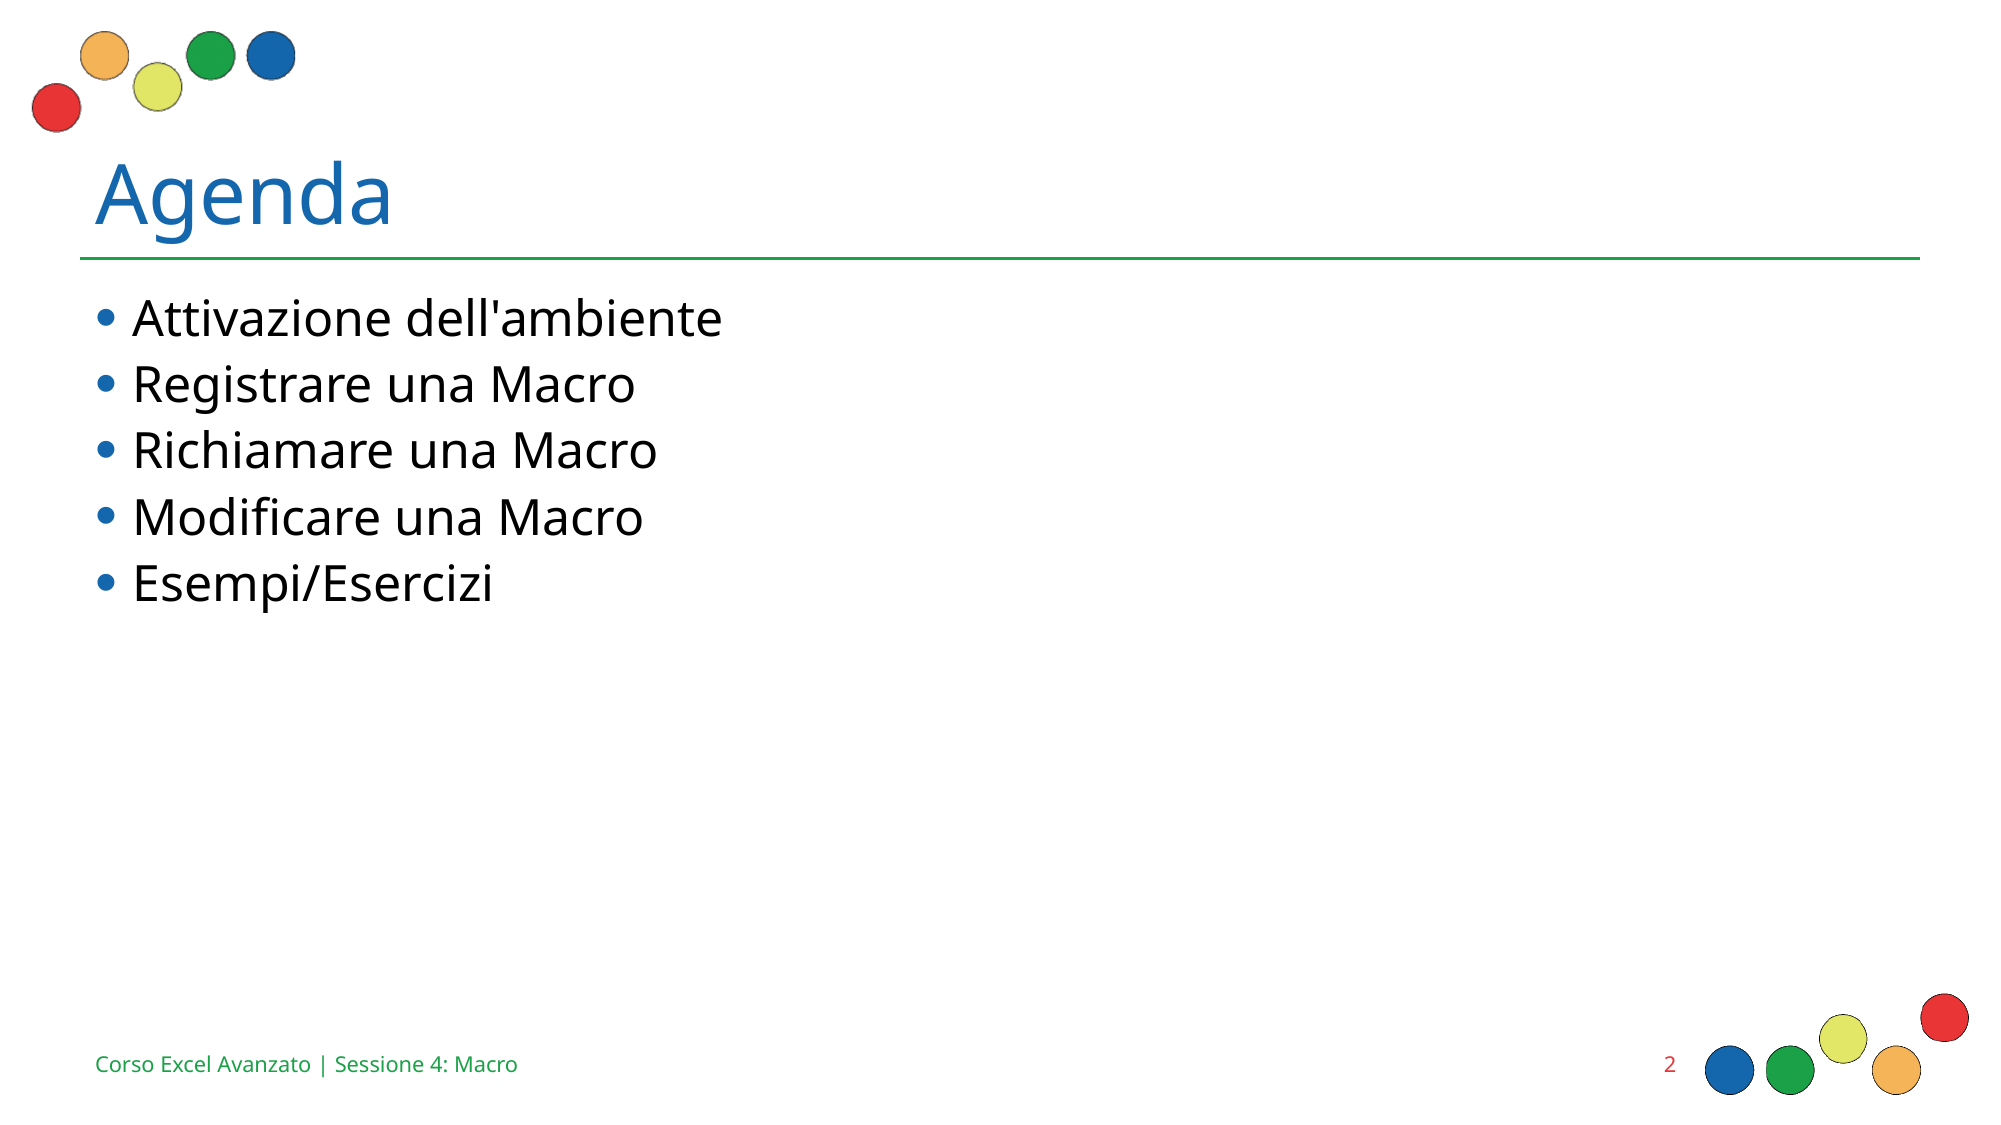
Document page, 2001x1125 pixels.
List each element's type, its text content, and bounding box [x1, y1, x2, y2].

footer Corso Excel Avanzato | Sessione 4: Macro [80, 1035, 1571, 1096]
list Attivazione dell'ambiente Registrare una Macro Richiamare una Macro Modificare una Macro Esempi/Esercizi [80, 278, 1920, 1011]
title Agenda [80, 123, 1920, 259]
picture [1704, 990, 1971, 1096]
picture [29, 30, 295, 135]
slide_number 2 [1583, 1035, 1692, 1096]
